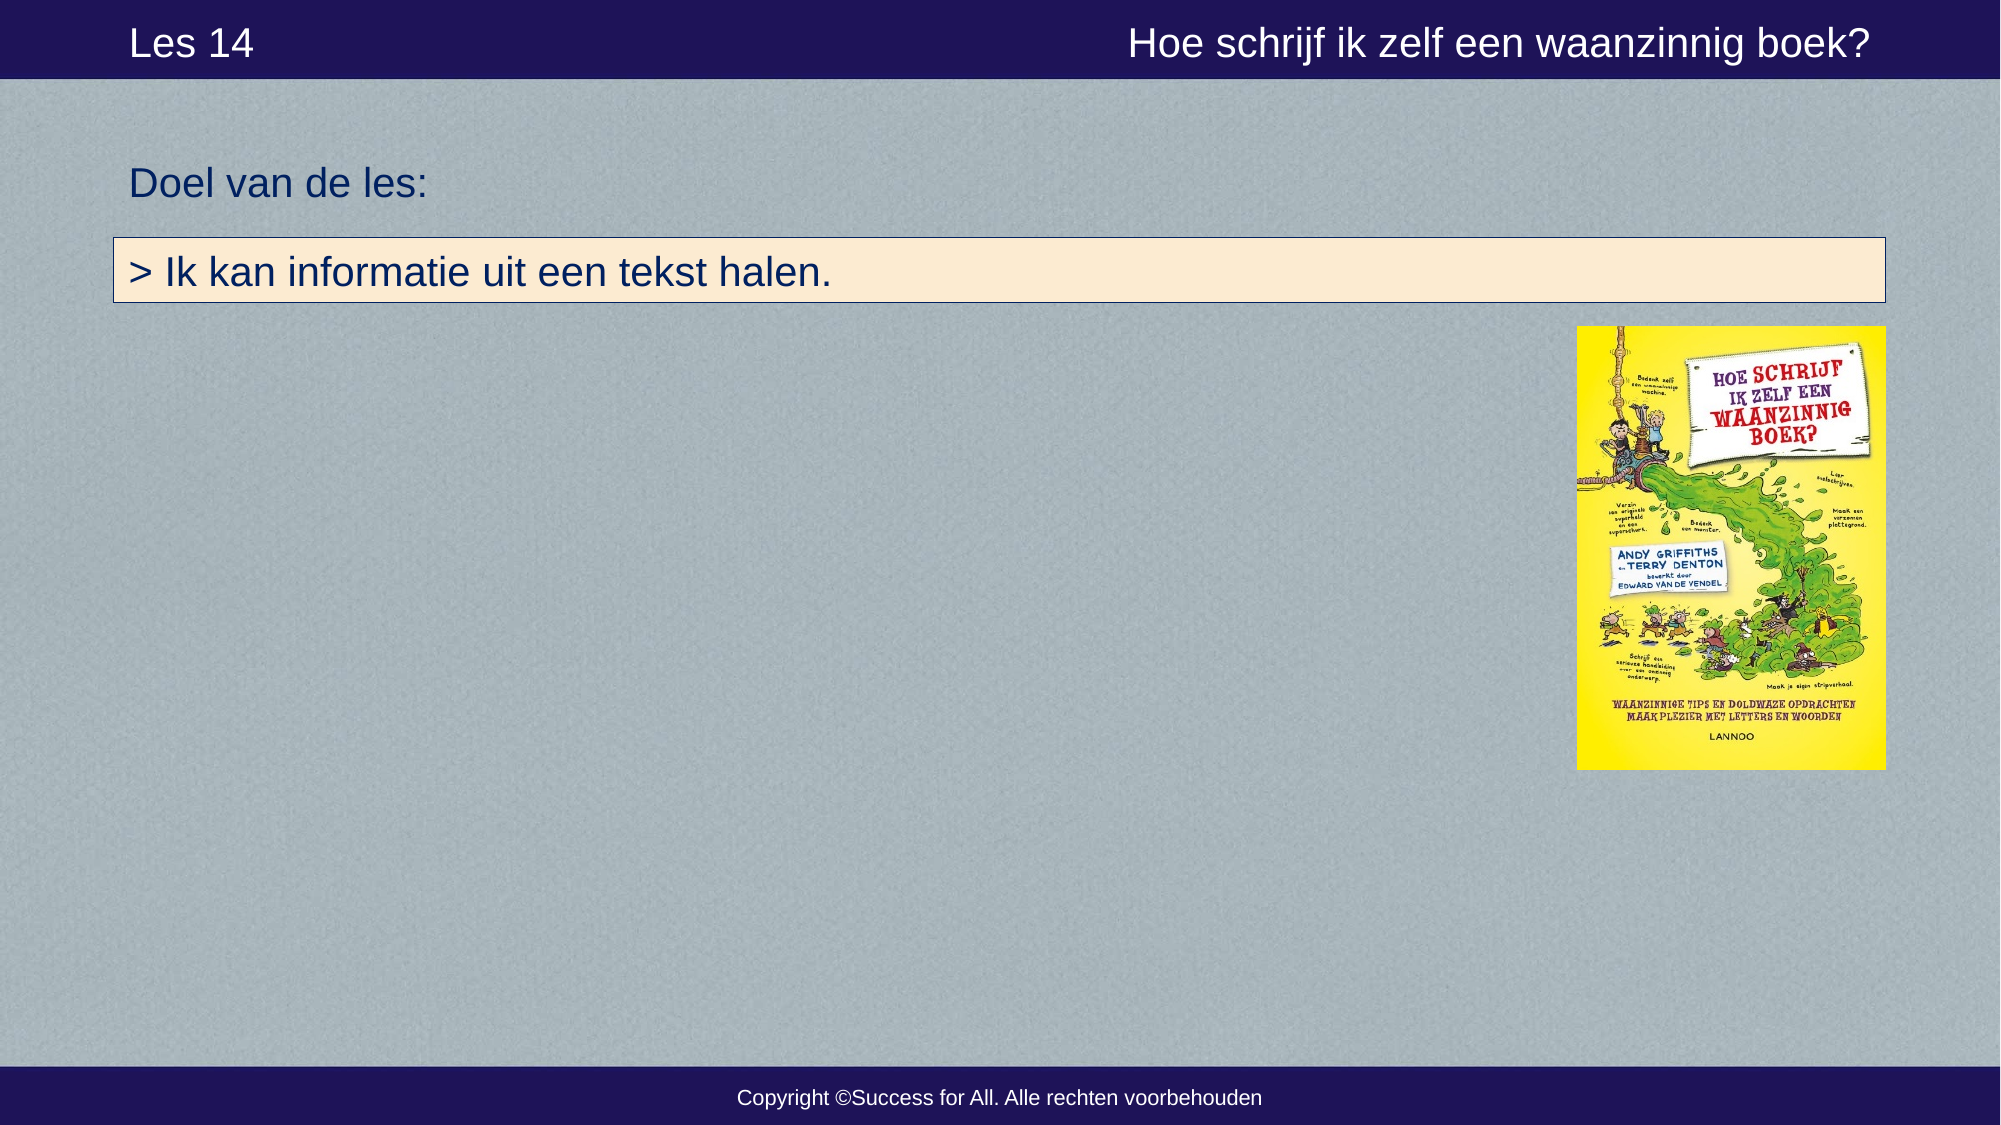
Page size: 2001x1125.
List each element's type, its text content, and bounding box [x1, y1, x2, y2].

text_box Copyright ©Success for All. Alle rechten voorbehouden [0, 1076, 2000, 1125]
text_box > Ik kan informatie uit een tekst halen. [113, 237, 1886, 303]
text_box Hoe schrijf ik zelf een waanzinnig boek? [999, 8, 1886, 73]
text_box Les 14 [114, 8, 354, 73]
picture [0, 0, 2001, 1125]
text_box Doel van de les: [113, 148, 1635, 214]
